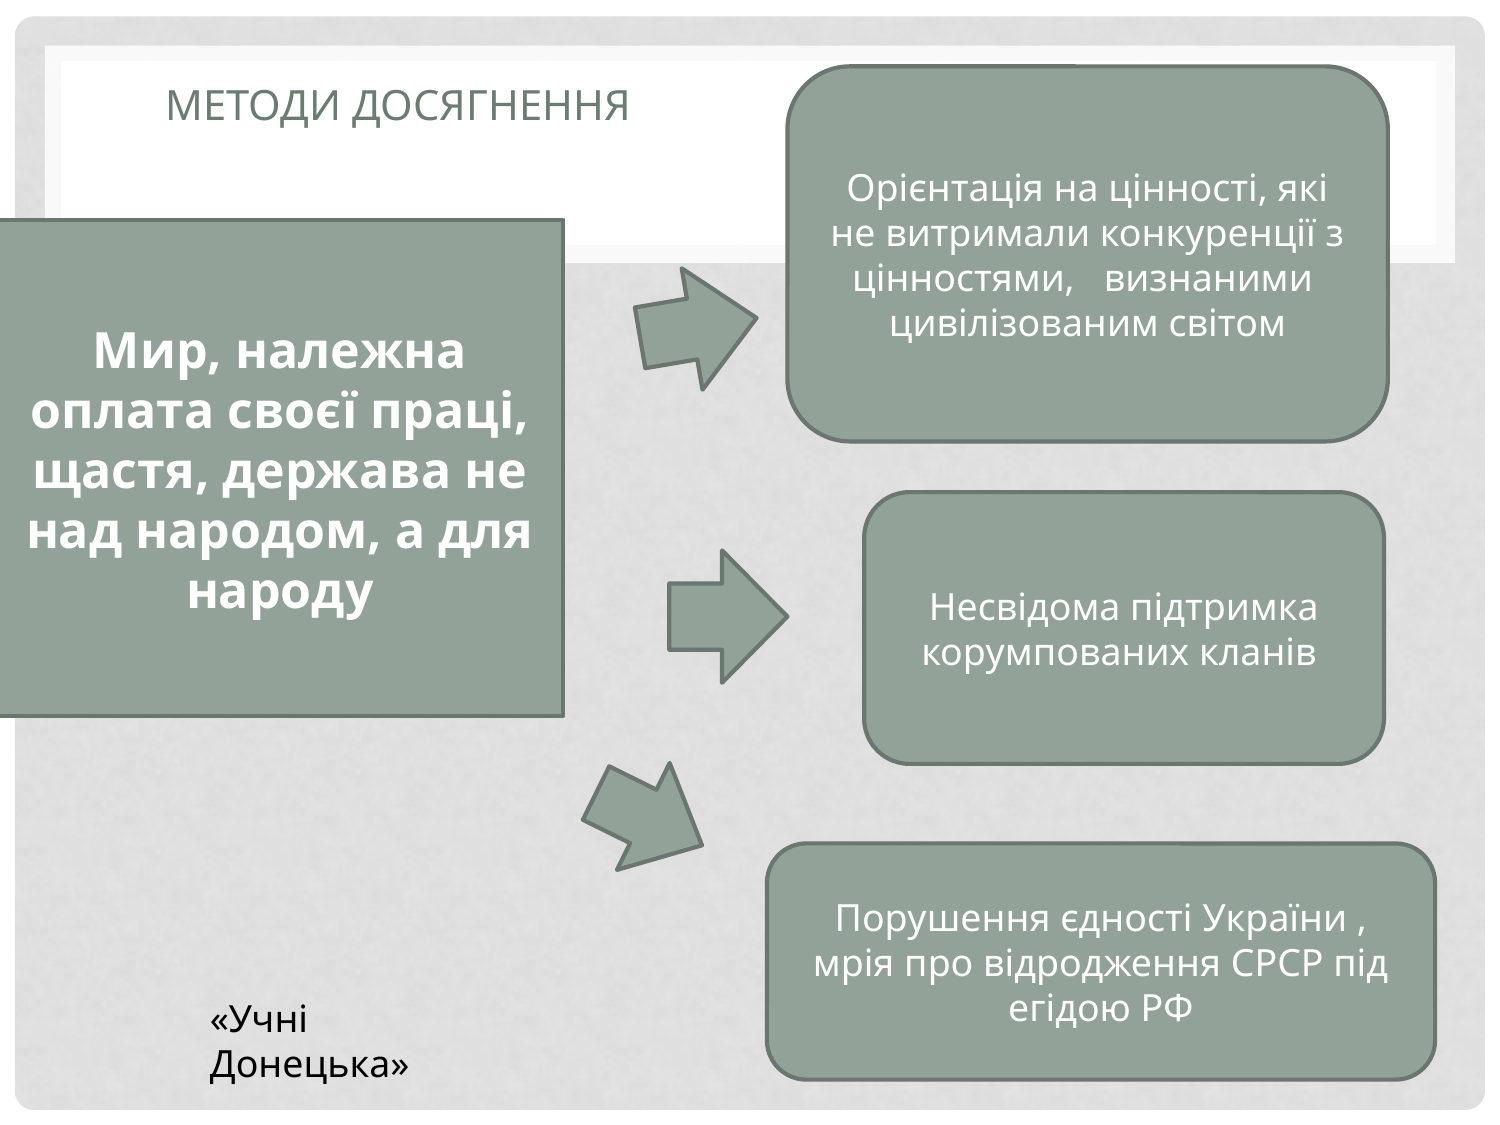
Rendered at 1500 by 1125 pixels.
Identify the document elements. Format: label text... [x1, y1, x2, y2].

text_box Несвідома підтримка корумпованих кланів [864, 492, 1384, 764]
text_box [582, 762, 702, 870]
text_box «Учні Донецька» [194, 987, 505, 1049]
text_box Порушення єдності України , мрія про відродження СРСР під егідою РФ [766, 843, 1436, 1080]
text_box [669, 550, 788, 683]
picture [14, 16, 85, 219]
picture [14, 16, 1485, 1110]
text_box Орієнтація на цінності, які не витримали конкуренції з цінностями, визнаними цивілізованим світом [787, 66, 1388, 442]
title МЕТОДИ ДОСЯГНЕННЯ [85, 0, 712, 207]
text_box Мир, належна оплата своєї праці, щастя, держава не над народом, а для народу [0, 219, 564, 716]
text_box [634, 268, 757, 390]
